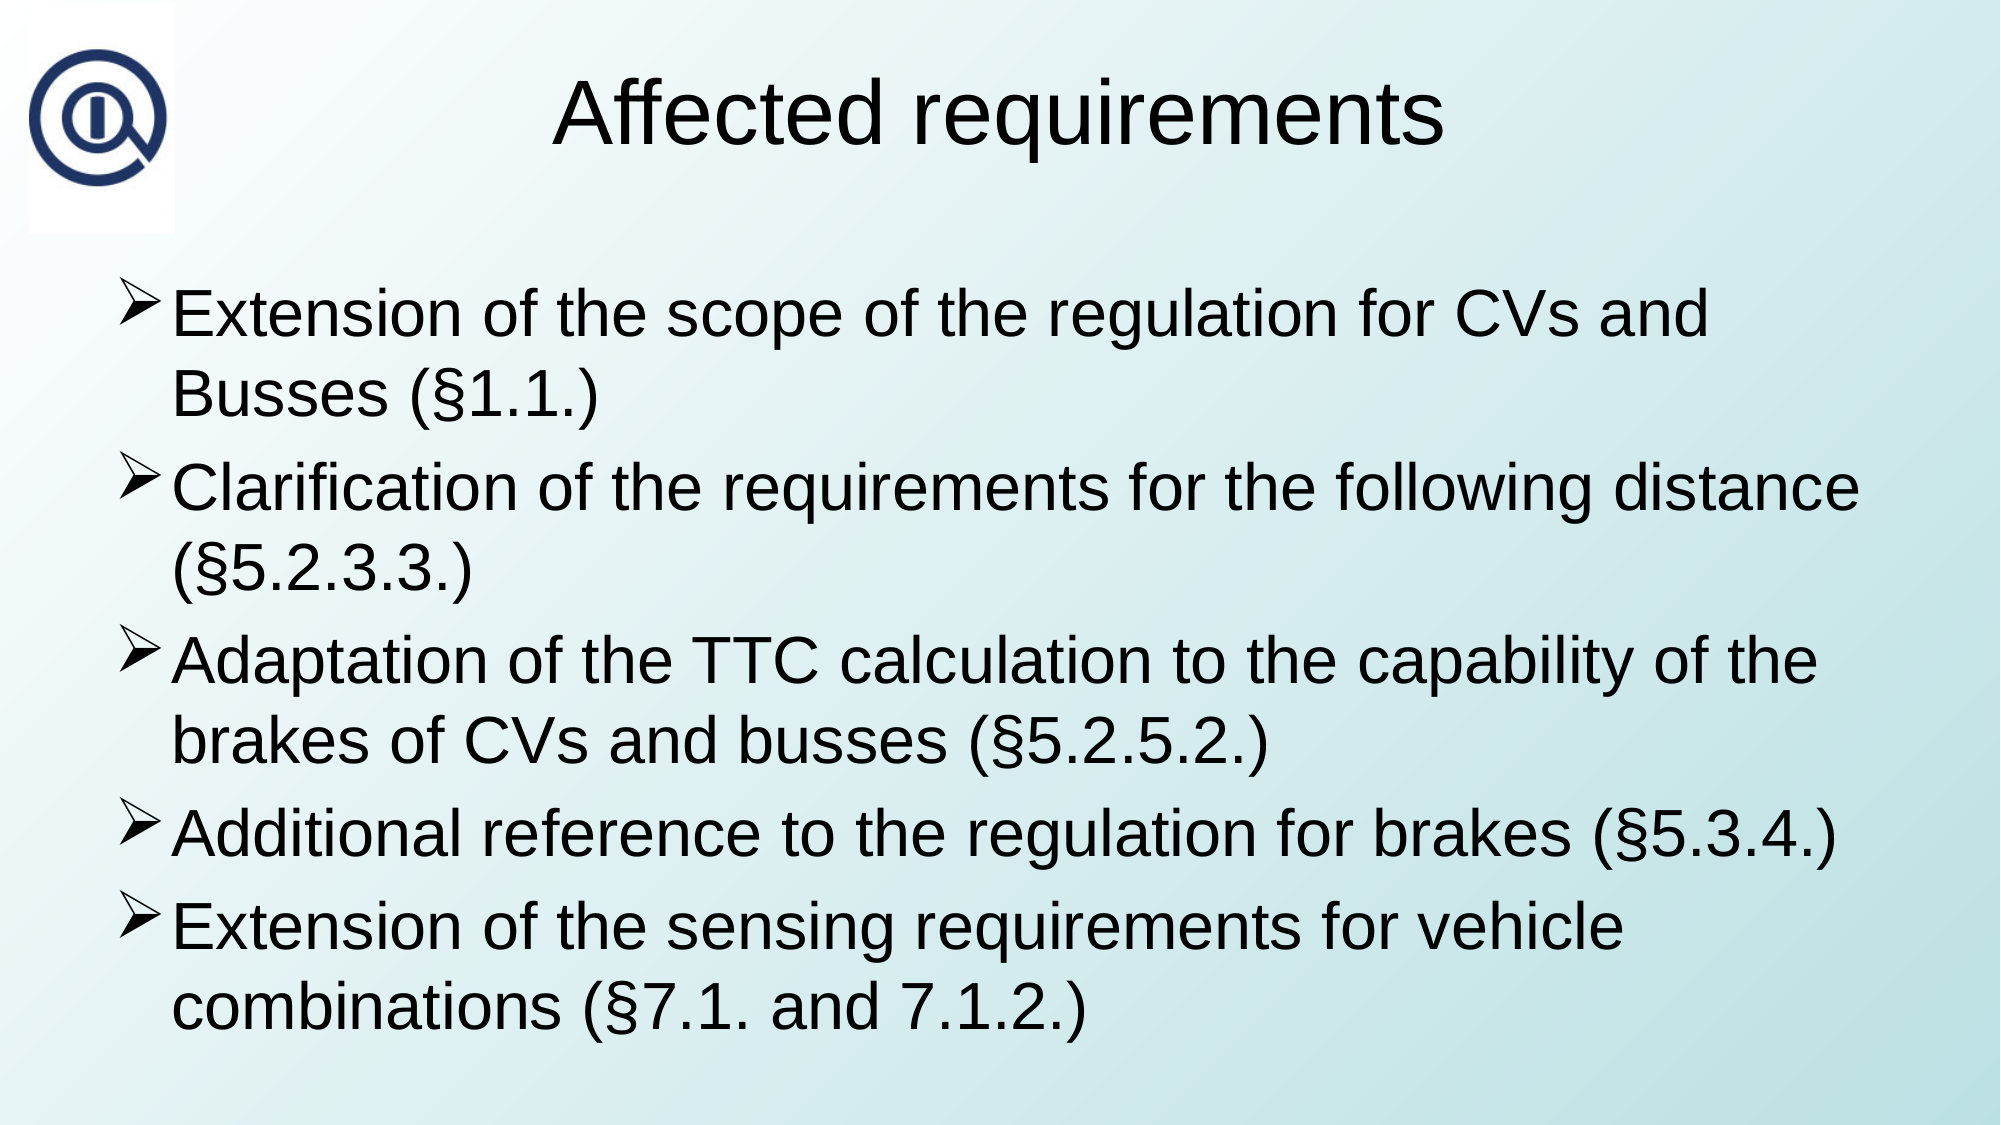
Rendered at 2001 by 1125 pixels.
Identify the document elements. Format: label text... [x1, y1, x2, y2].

picture [29, 3, 175, 234]
title Affected requirements [99, 45, 1900, 233]
list Extension of the scope of the regulation for CVs and Busses (§1.1.) Clarification of the requirements for the following distance (§5.2.3.3.) Adaptation of the TTC calculation to the capability of the brakes of CVs and busses (§5.2.5.2.) Additional reference to the regulation for brakes (§5.3.4.) Extension of the sensing requirements for vehicle combinations (§7.1. and 7.1.2.) [99, 262, 1901, 1081]
